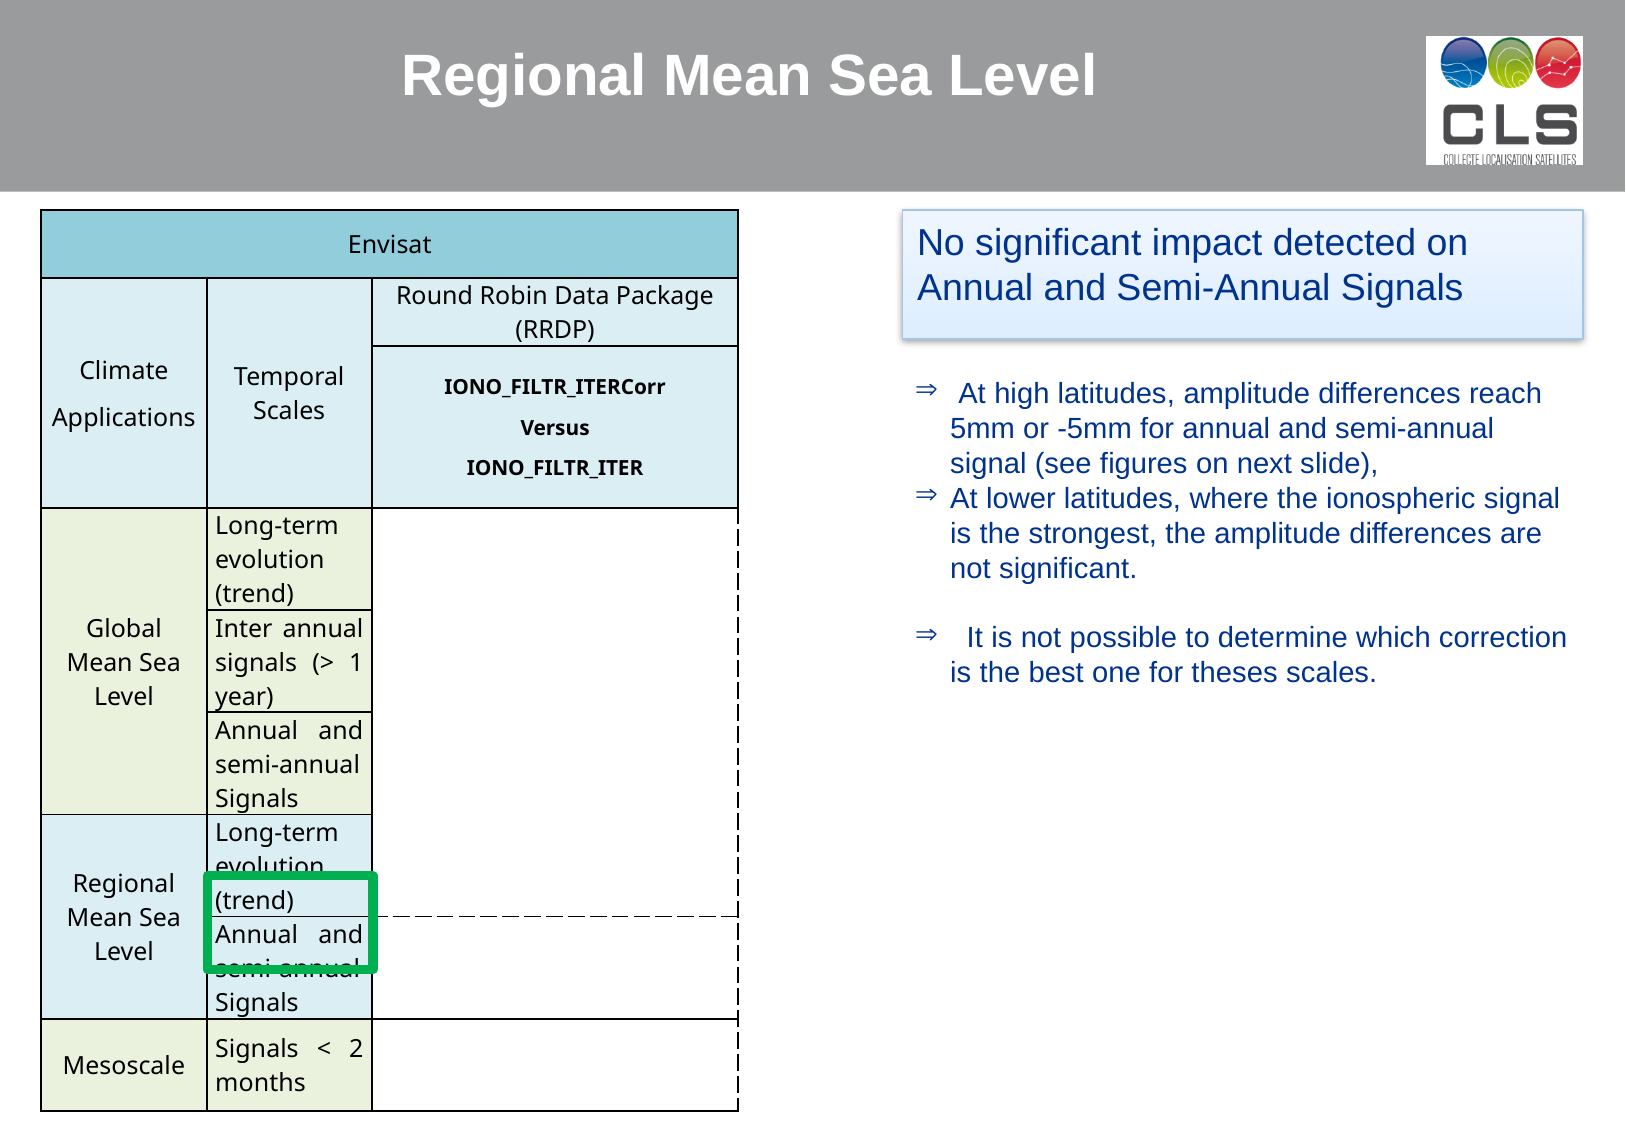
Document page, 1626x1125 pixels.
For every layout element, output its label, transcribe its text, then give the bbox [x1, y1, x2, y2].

table_cell [373, 509, 738, 917]
text_box No significant impact detected on Annual and Semi-Annual Signals [902, 209, 1584, 340]
table_cell Inter annual signals (> 1 year) [208, 611, 371, 711]
table_header Envisat [42, 211, 737, 277]
picture [1426, 36, 1583, 165]
text_box [205, 874, 375, 972]
table_cell Long-term evolution (trend) [208, 815, 371, 874]
table_cell Long-term evolution (trend) [208, 509, 371, 609]
text_box At high latitudes, amplitude differences reach 5mm or -5mm for annual and semi-annual signal (see figures on next slide), At lower latitudes, where the ionospheric signal is the strongest, the amplitude differences are not significant. It is not possible to determine which correction is the best one for theses scales. [899, 366, 1591, 767]
table_cell Signals < 2 months [208, 1020, 371, 1110]
table_cell Climate Applications [42, 279, 206, 507]
table_cell Annual and semi-annual Signals [208, 713, 371, 814]
table_cell [373, 917, 738, 1018]
table_cell Global Mean Sea Level [42, 509, 206, 814]
table_cell Annual and semi-annual Signals [208, 972, 371, 1018]
table_cell IONO_FILTR_ITERCorr Versus IONO_FILTR_ITER [373, 347, 737, 507]
text_box Regional Mean Sea Level [386, 40, 1162, 119]
table_cell [373, 1020, 738, 1110]
table_cell Temporal Scales [208, 279, 371, 507]
table_cell Mesoscale [42, 1020, 206, 1110]
table_cell Regional Mean Sea Level [42, 815, 206, 1018]
table_cell Round Robin Data Package (RRDP) [373, 279, 737, 345]
